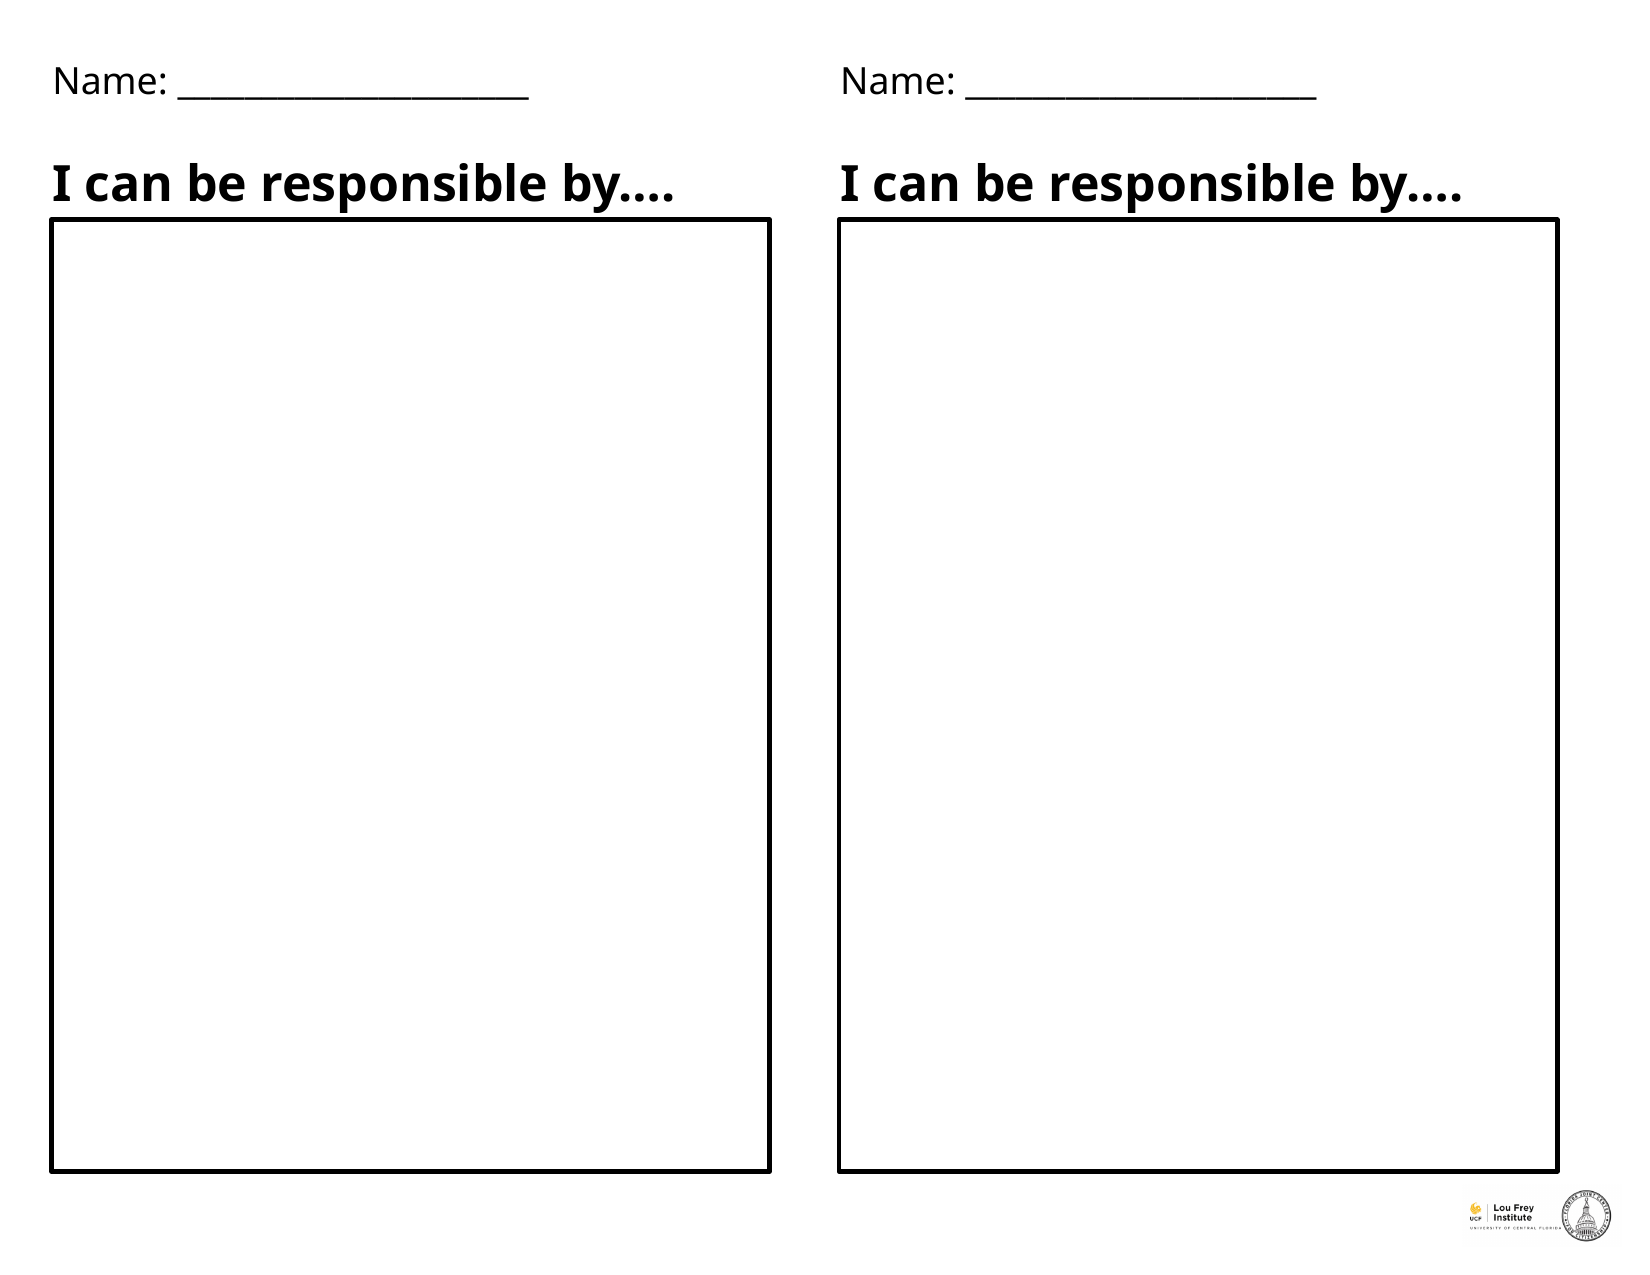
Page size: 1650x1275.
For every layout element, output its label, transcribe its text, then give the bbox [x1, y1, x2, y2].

picture [1436, 1171, 1622, 1247]
text_box Name: _____________________ [37, 42, 784, 118]
text_box I can be responsible by…. [824, 136, 1572, 227]
text_box [838, 219, 1558, 1172]
text_box I can be responsible by…. [37, 136, 784, 227]
text_box [51, 219, 770, 1172]
text_box Name: _____________________ [824, 42, 1572, 118]
